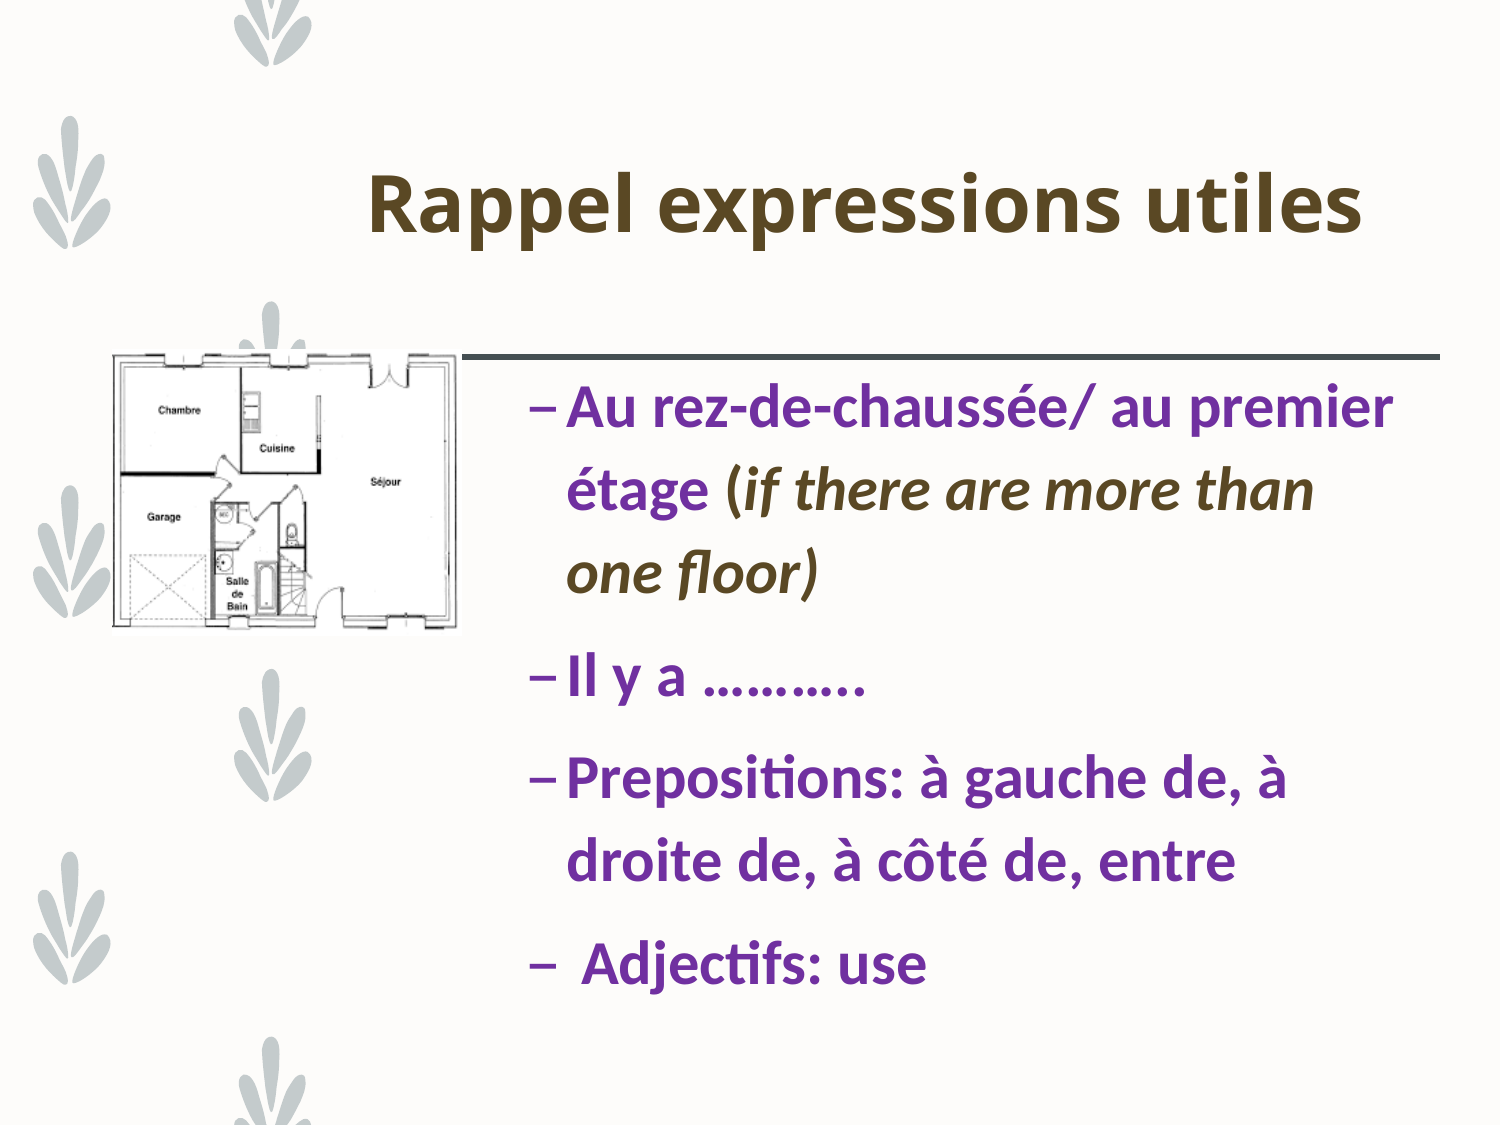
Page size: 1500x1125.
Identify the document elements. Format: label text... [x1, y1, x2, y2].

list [112, 348, 462, 636]
title Rappel expressions utiles [350, 149, 1440, 350]
list Au rez-de-chaussée/ au premier étage (if there are more than one floor) Il y a ……….. Prepositions: à gauche de, à droite de, à côté de, entre Adjectifs: use [512, 349, 1440, 1050]
